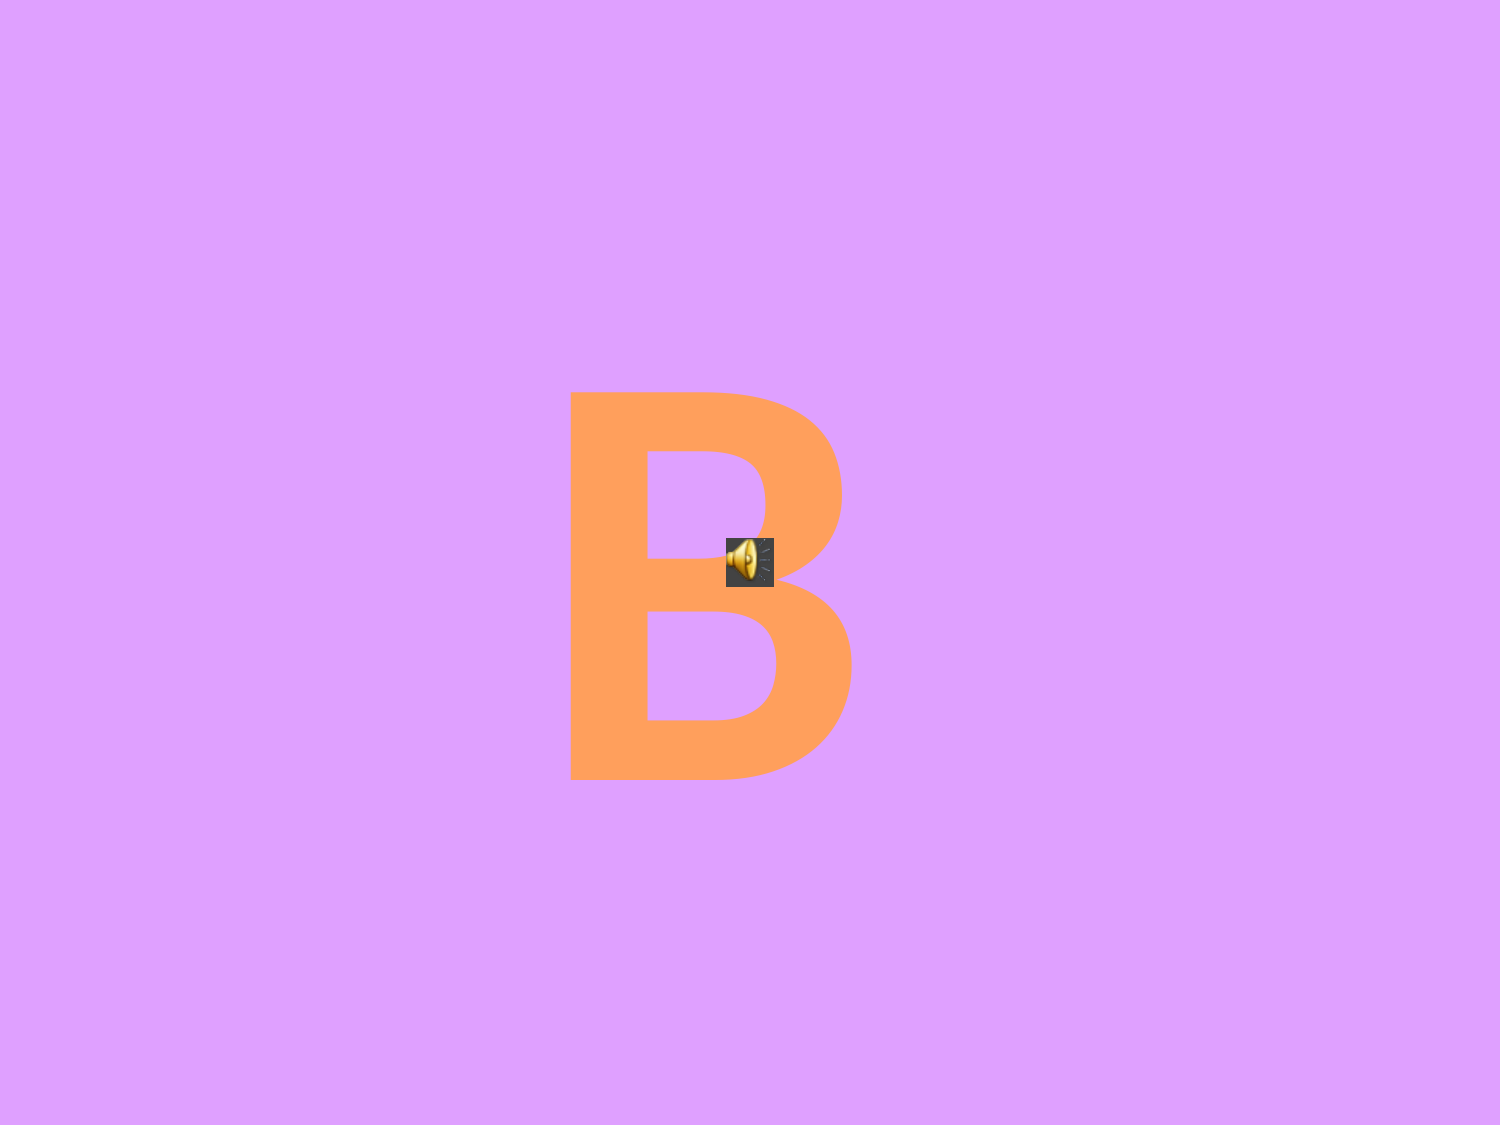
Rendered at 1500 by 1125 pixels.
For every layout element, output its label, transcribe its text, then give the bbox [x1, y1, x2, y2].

picture [724, 537, 776, 588]
text_box B [521, 174, 888, 908]
